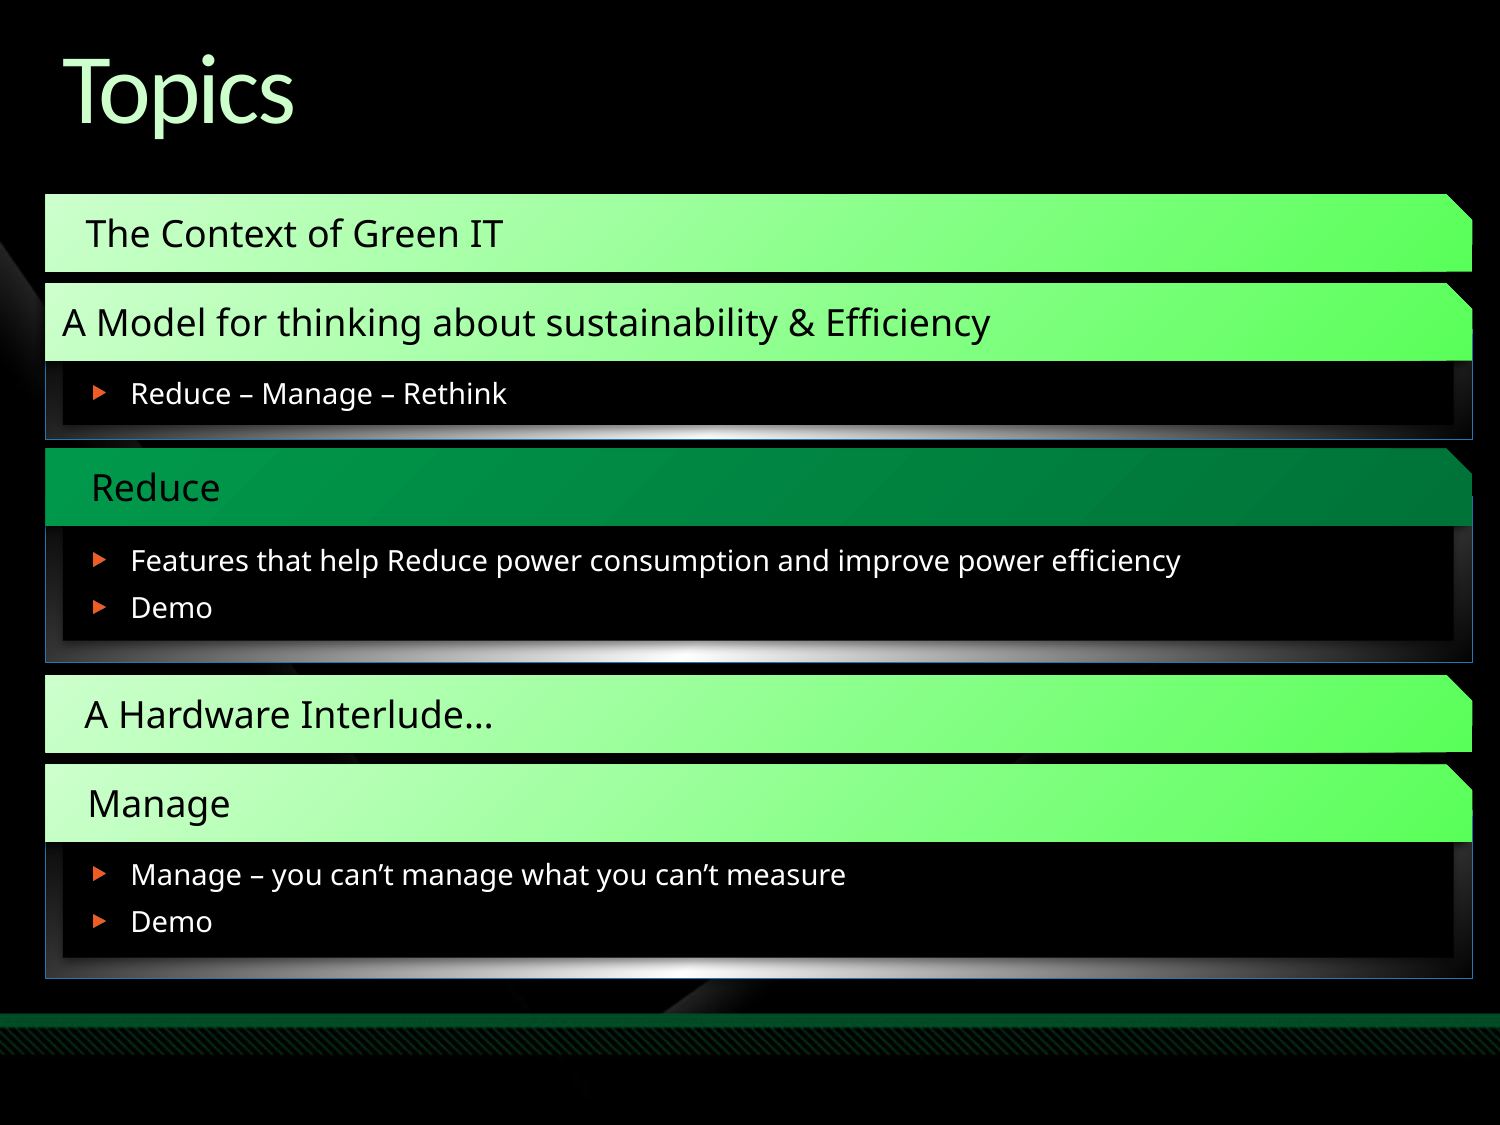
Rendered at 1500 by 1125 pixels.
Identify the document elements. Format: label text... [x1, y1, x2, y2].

text_box [62, 854, 1454, 958]
text_box [45, 448, 1473, 526]
text_box [45, 531, 1473, 663]
text_box [45, 675, 1473, 753]
text_box A Hardware Interlude… [69, 683, 509, 744]
text_box [45, 849, 1473, 979]
text_box The Context of Green IT [70, 202, 519, 263]
text_box Manage [72, 772, 246, 833]
text_box [62, 373, 1454, 425]
text_box Reduce [76, 456, 236, 517]
text_box [62, 536, 1454, 641]
text_box Features that help Reduce power consumption and improve power efficiency Demo [78, 536, 1432, 632]
title Topics [62, 37, 1438, 147]
text_box [45, 368, 1473, 440]
text_box Reduce – Manage – Rethink [78, 373, 1432, 418]
picture [0, 0, 1500, 1125]
text_box Manage – you can’t manage what you can’t measure Demo [78, 854, 1432, 946]
text_box A Model for thinking about sustainability & Efficiency [47, 291, 1007, 352]
text_box [45, 194, 1473, 272]
text_box [45, 283, 1473, 361]
text_box [45, 764, 1473, 842]
